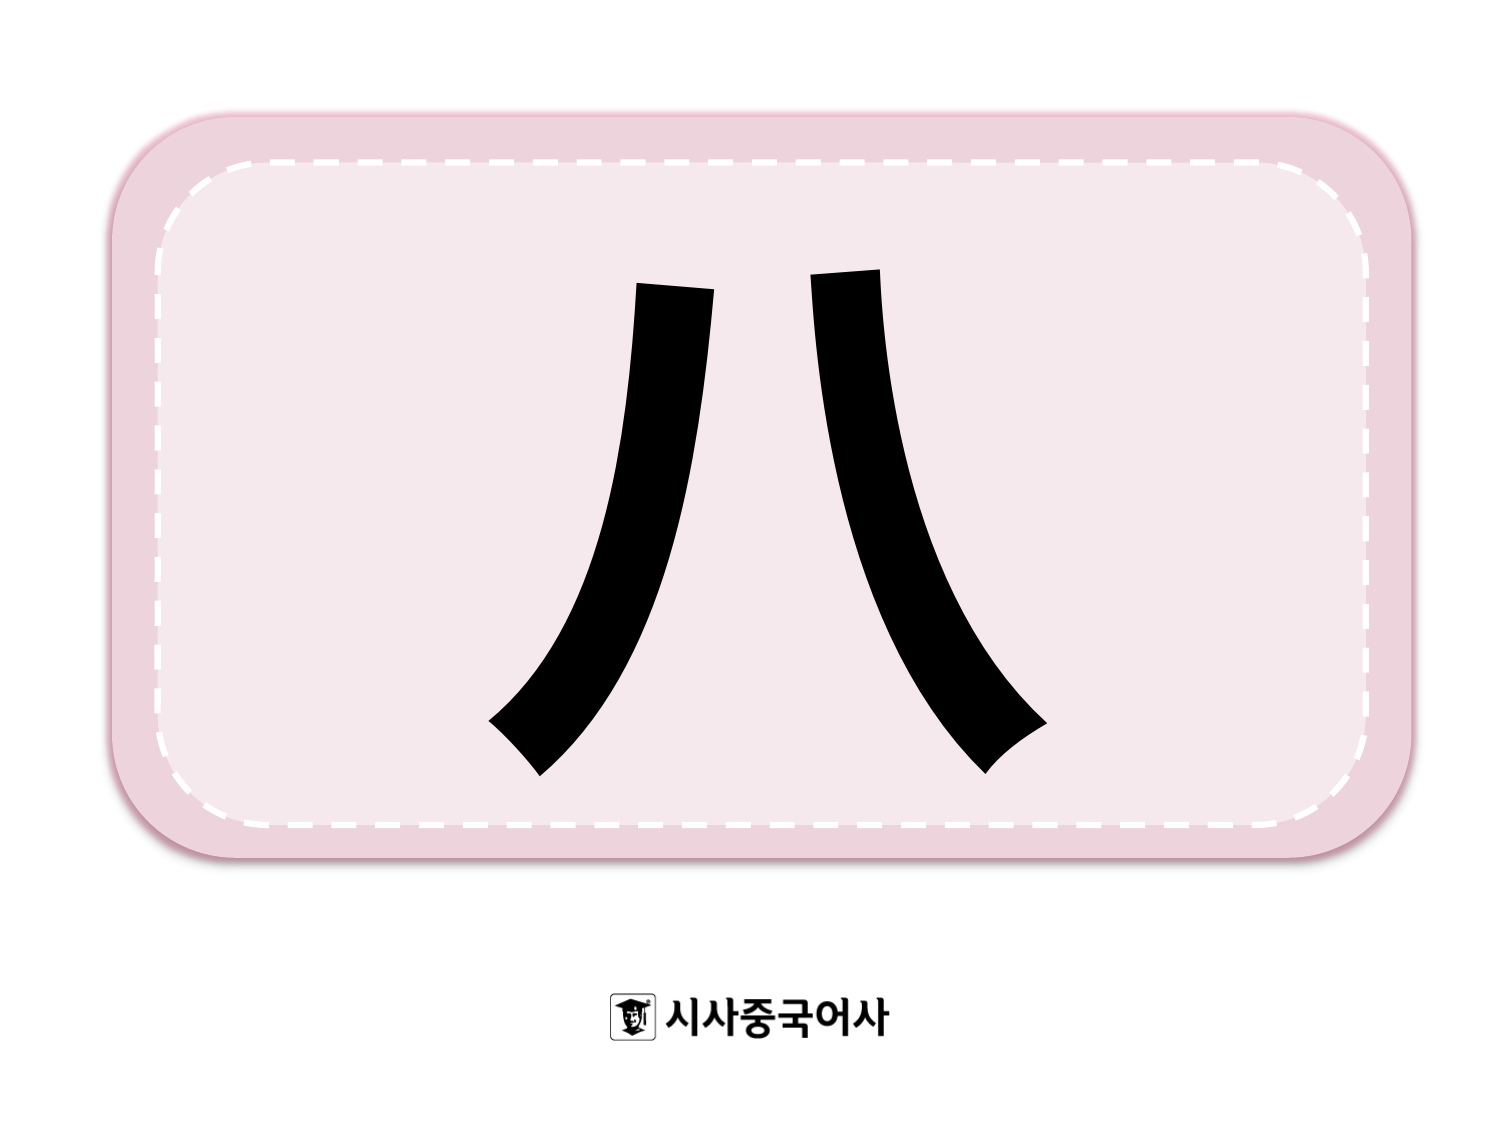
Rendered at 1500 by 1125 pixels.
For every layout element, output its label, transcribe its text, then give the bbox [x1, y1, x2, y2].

text_box 八 [162, 160, 1371, 824]
picture [602, 987, 898, 1047]
